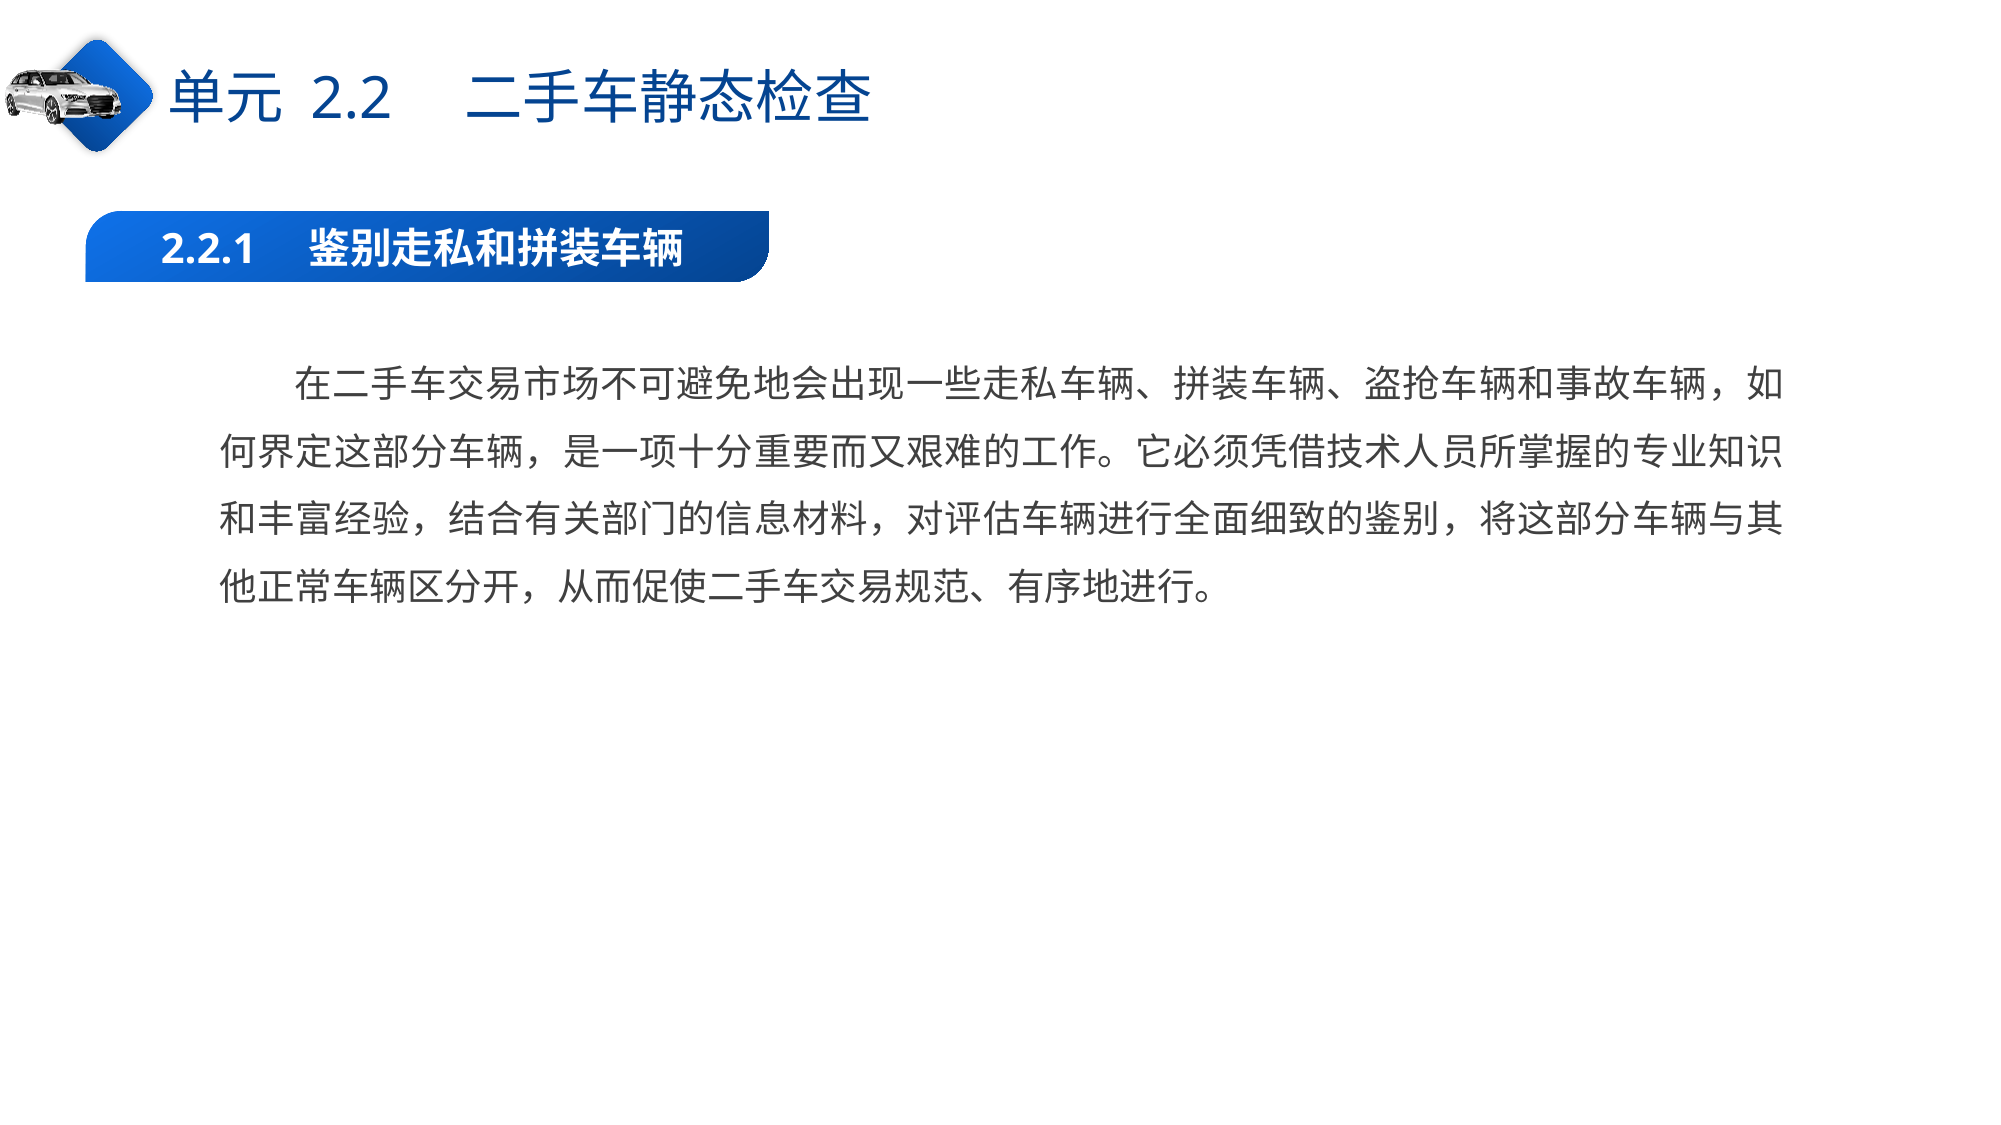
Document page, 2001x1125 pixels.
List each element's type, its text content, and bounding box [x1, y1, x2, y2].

picture [0, 31, 125, 157]
text_box 在二手车交易市场不可避免地会出现一些走私车辆、拼装车辆、盗抢车辆和事故车辆，如何界定这部分车辆，是一项十分重要而又艰难的工作。它必须凭借技术人员所掌握的专业知识和丰富经验，结合有关部门的信息材料，对评估车辆进行全面细致的鉴别，将这部分车辆与其他正常车辆区分开，从而促使二手车交易规范、有序地进行。 [204, 330, 1800, 616]
text_box 2.2.1 鉴别走私和拼装车辆 [84, 209, 770, 283]
text_box 单元 2.2 二手车静态检查 [152, 52, 888, 138]
